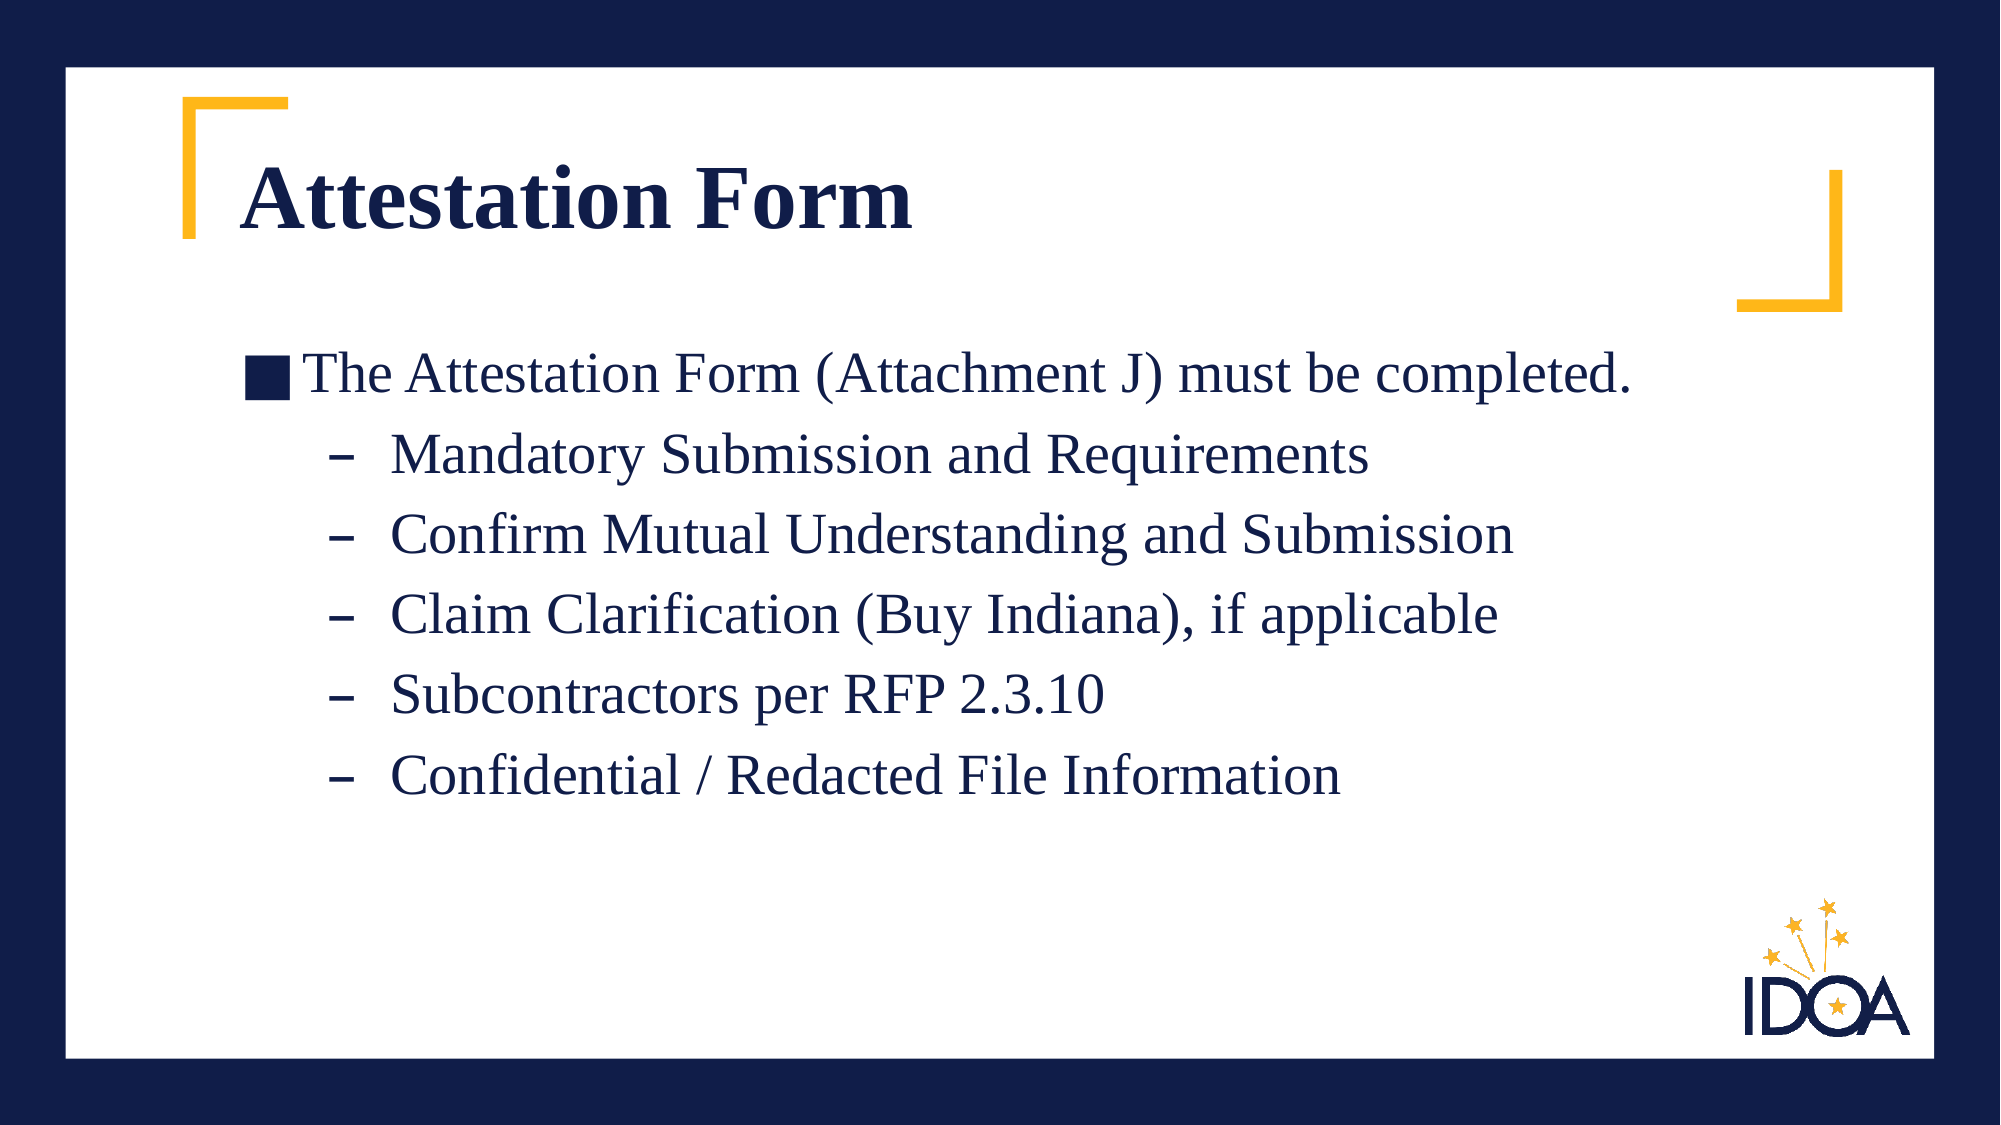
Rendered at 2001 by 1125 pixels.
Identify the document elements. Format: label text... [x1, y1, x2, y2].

list The Attestation Form (Attachment J) must be completed. Mandatory Submission and Requirements Confirm Mutual Understanding and Submission Claim Clarification (Buy Indiana), if applicable Subcontractors per RFP 2.3.10 Confidential / Redacted File Information [225, 332, 1800, 967]
title Attestation Form [225, 142, 1800, 279]
picture [1702, 857, 1959, 1114]
